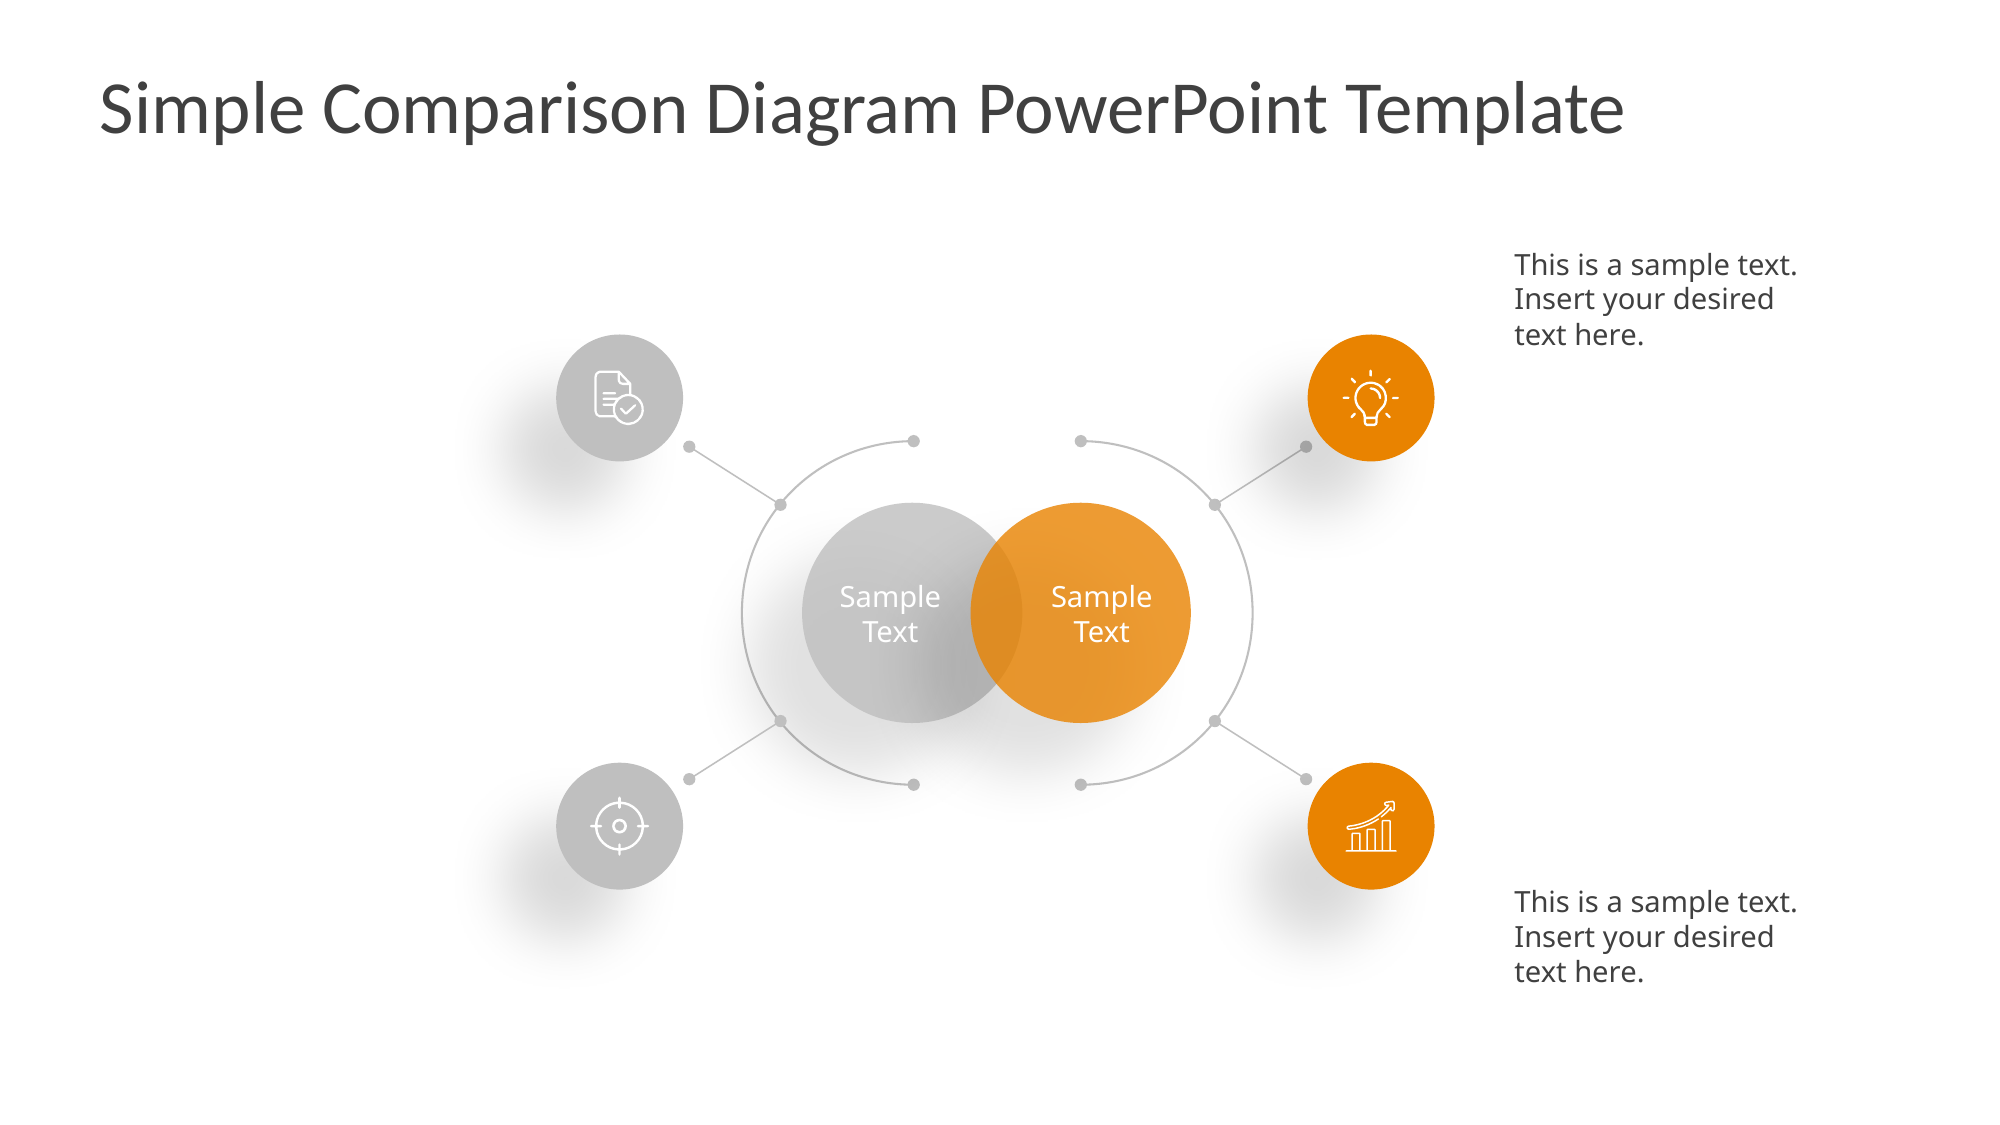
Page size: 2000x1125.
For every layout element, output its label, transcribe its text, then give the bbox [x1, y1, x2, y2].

title Simple Comparison Diagram PowerPoint Template [99, 45, 1900, 162]
text_box This is a sample text. Insert your desired text here. [1514, 245, 1810, 351]
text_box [1214, 446, 1307, 780]
text_box [1074, 434, 1209, 791]
text_box [554, 760, 686, 892]
text_box [785, 434, 920, 553]
text_box [554, 332, 686, 464]
text_box [1305, 332, 1437, 464]
text_box [799, 500, 994, 726]
text_box Sample Text [1035, 578, 1169, 649]
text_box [1345, 800, 1397, 852]
text_box Sample Text [823, 578, 957, 649]
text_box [594, 370, 645, 426]
text_box [1305, 760, 1437, 892]
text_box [689, 446, 781, 780]
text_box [1342, 369, 1400, 427]
text_box [968, 500, 1193, 726]
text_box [589, 796, 650, 856]
text_box This is a sample text. Insert your desired text here. [1514, 883, 1810, 989]
text_box [909, 787, 920, 791]
